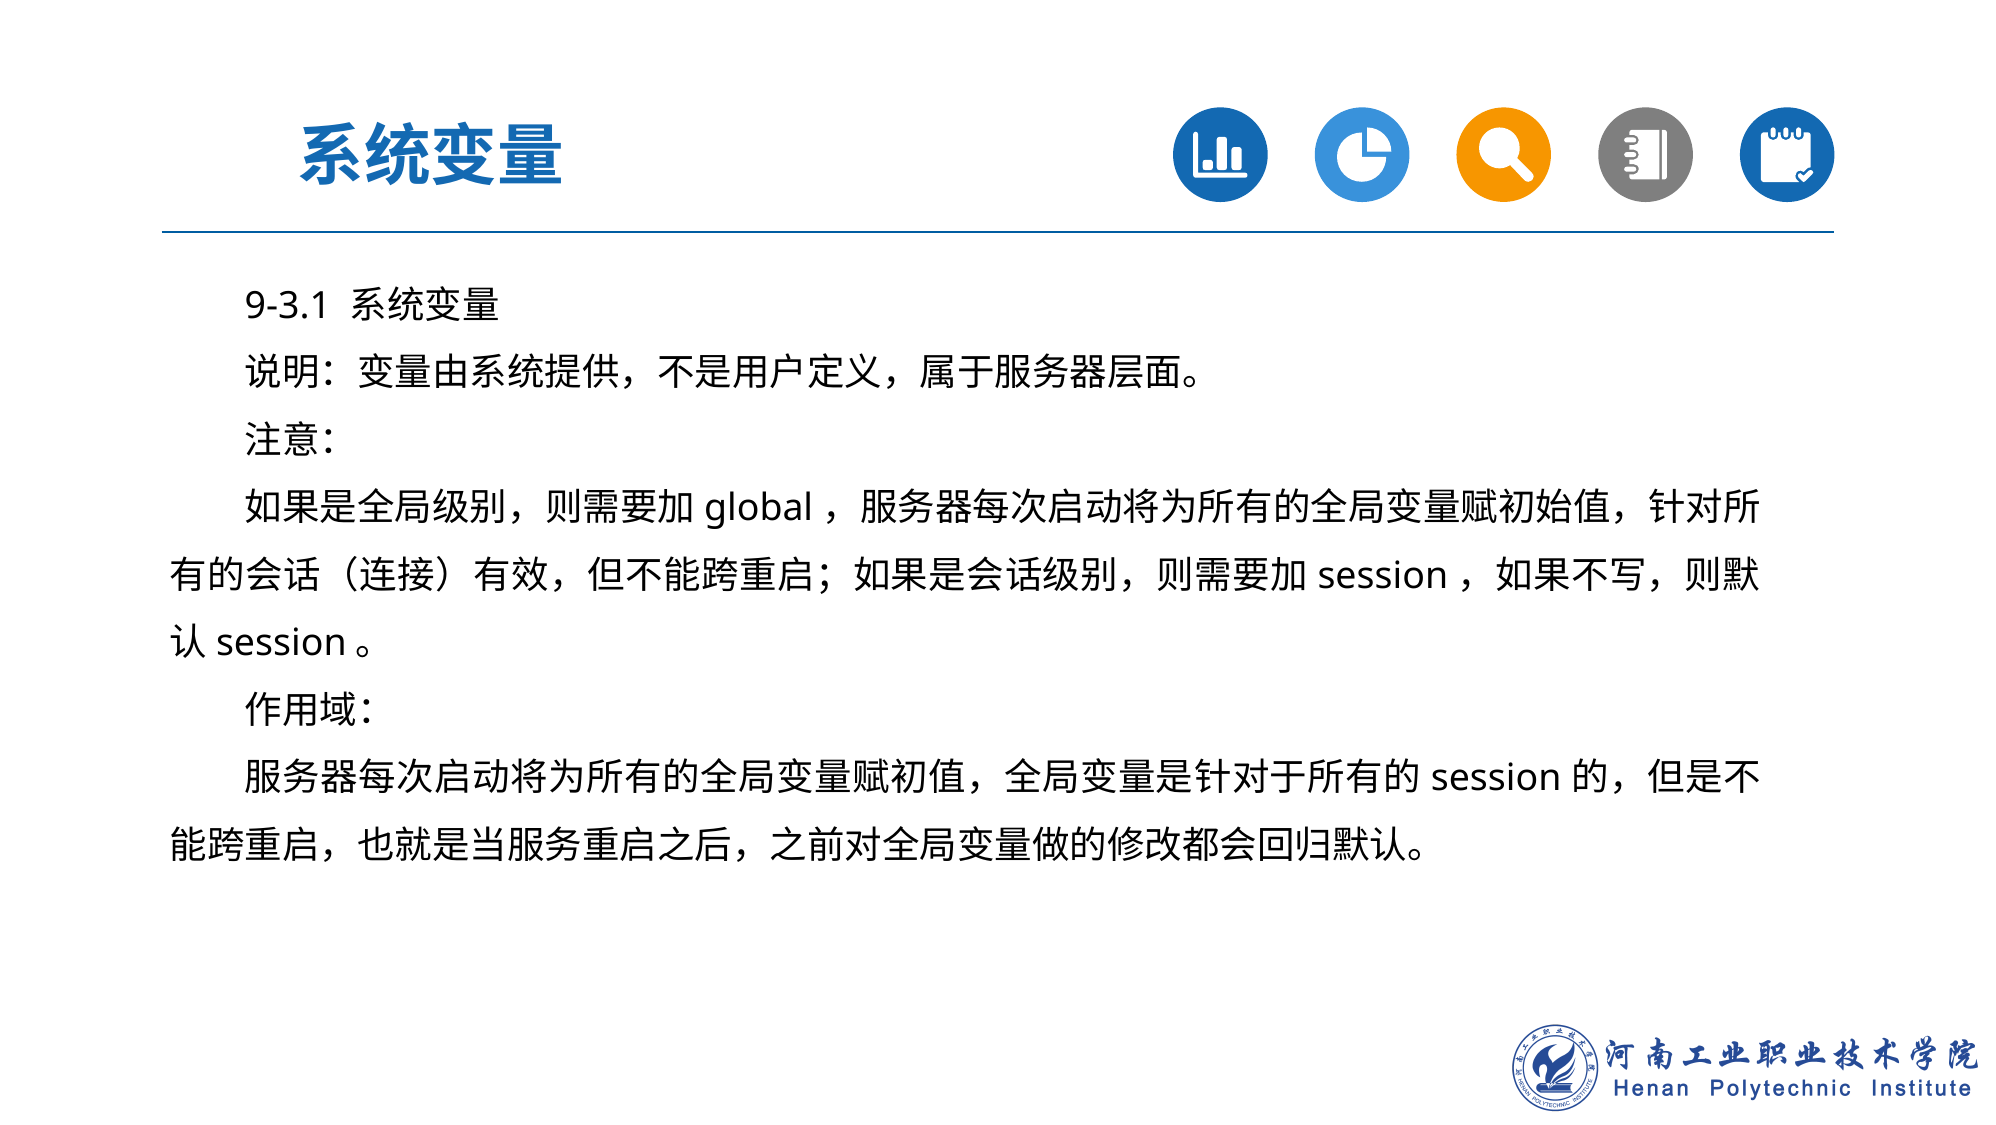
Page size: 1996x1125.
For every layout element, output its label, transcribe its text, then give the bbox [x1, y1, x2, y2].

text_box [1172, 107, 1268, 203]
text_box 9-3.1 系统变量 说明：变量由系统提供，不是用户定义，属于服务器层面。 注意： 如果是全局级别，则需要加global，服务器每次启动将为所有的全局变量赋初始值，针对所有的会话（连接）有效，但不能跨重启；如果是会话级别，则需要加session，如果不写，则默认session。 作用域： 服务器每次启动将为所有的全局变量赋初值，全局变量是针对于所有的session的，但是不能跨重启，也就是当服务重启之后，之前对全局变量做的修改都会回归默认。 [149, 248, 1781, 1057]
picture [1493, 1020, 1984, 1118]
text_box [1598, 107, 1694, 203]
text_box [1314, 107, 1410, 203]
text_box 系统变量 [110, 93, 752, 203]
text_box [1739, 107, 1835, 203]
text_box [1456, 107, 1552, 203]
